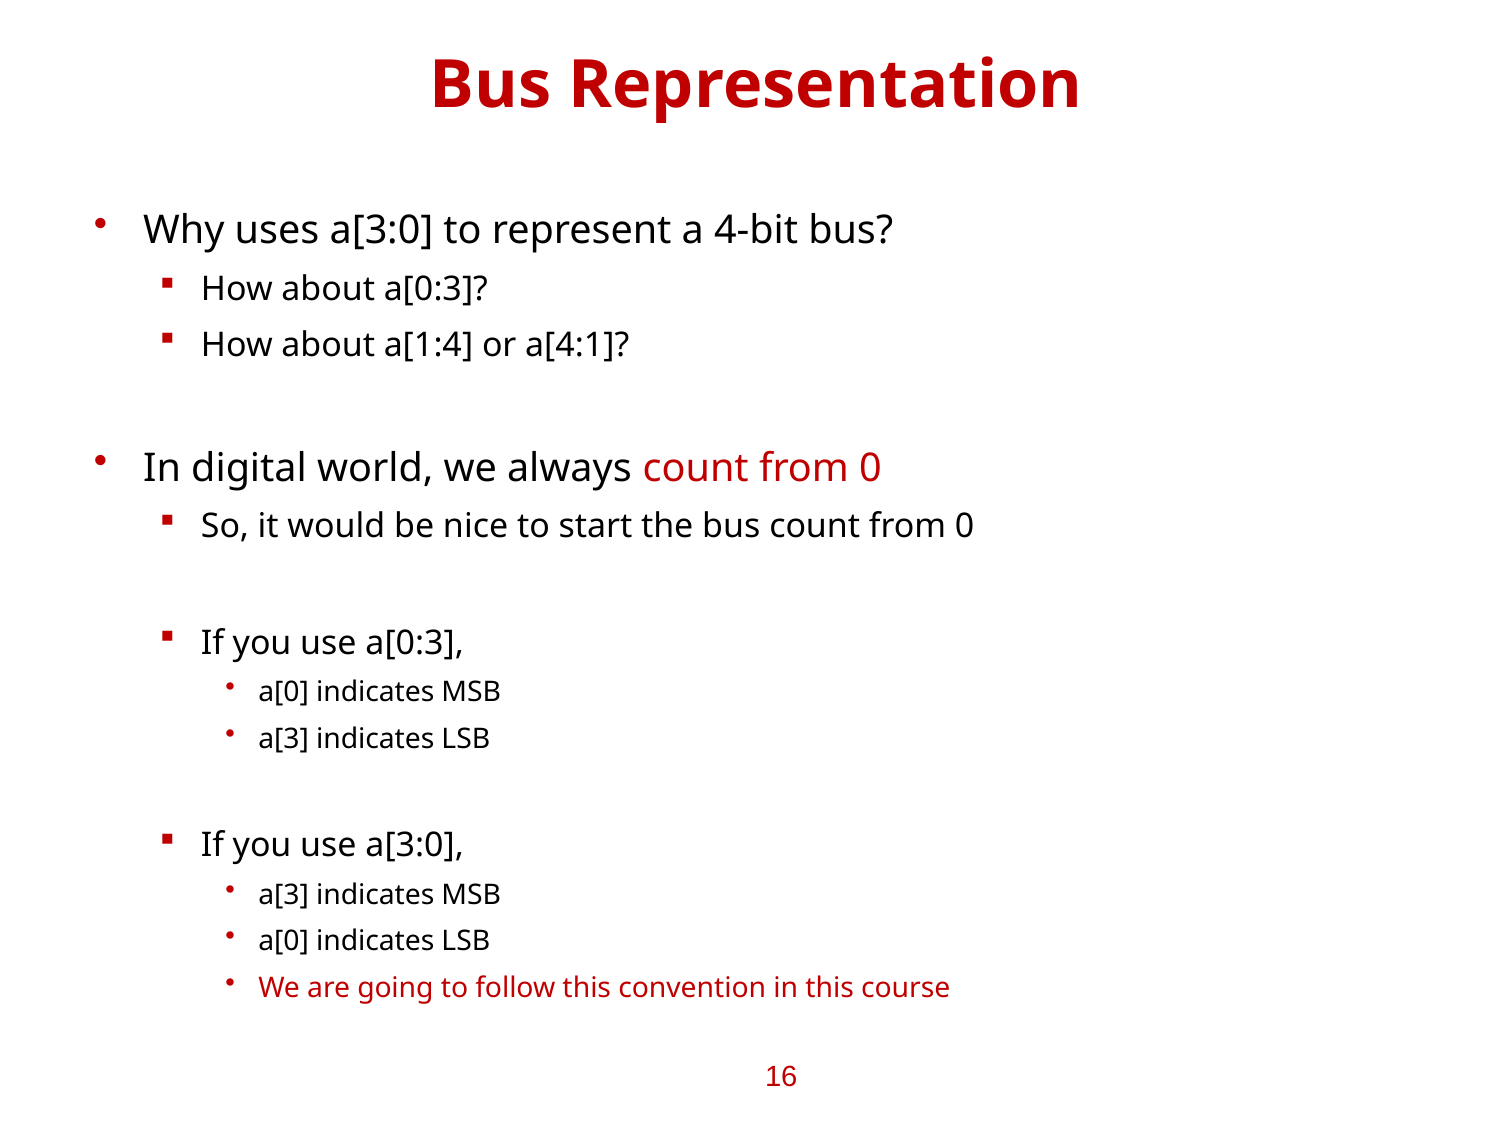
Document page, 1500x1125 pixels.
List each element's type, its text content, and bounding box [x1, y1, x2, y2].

title Bus Representation [124, 12, 1388, 151]
list Why uses a[3:0] to represent a 4-bit bus? How about a[0:3]? How about a[1:4] or a[4:1]? In digital world, we always count from 0 So, it would be nice to start the bus count from 0 If you use a[0:3], a[0] indicates MSB a[3] indicates LSB If you use a[3:0], a[3] indicates MSB a[0] indicates LSB We are going to follow this convention in this course [78, 187, 1430, 1013]
slide_number 16 [649, 1049, 913, 1125]
